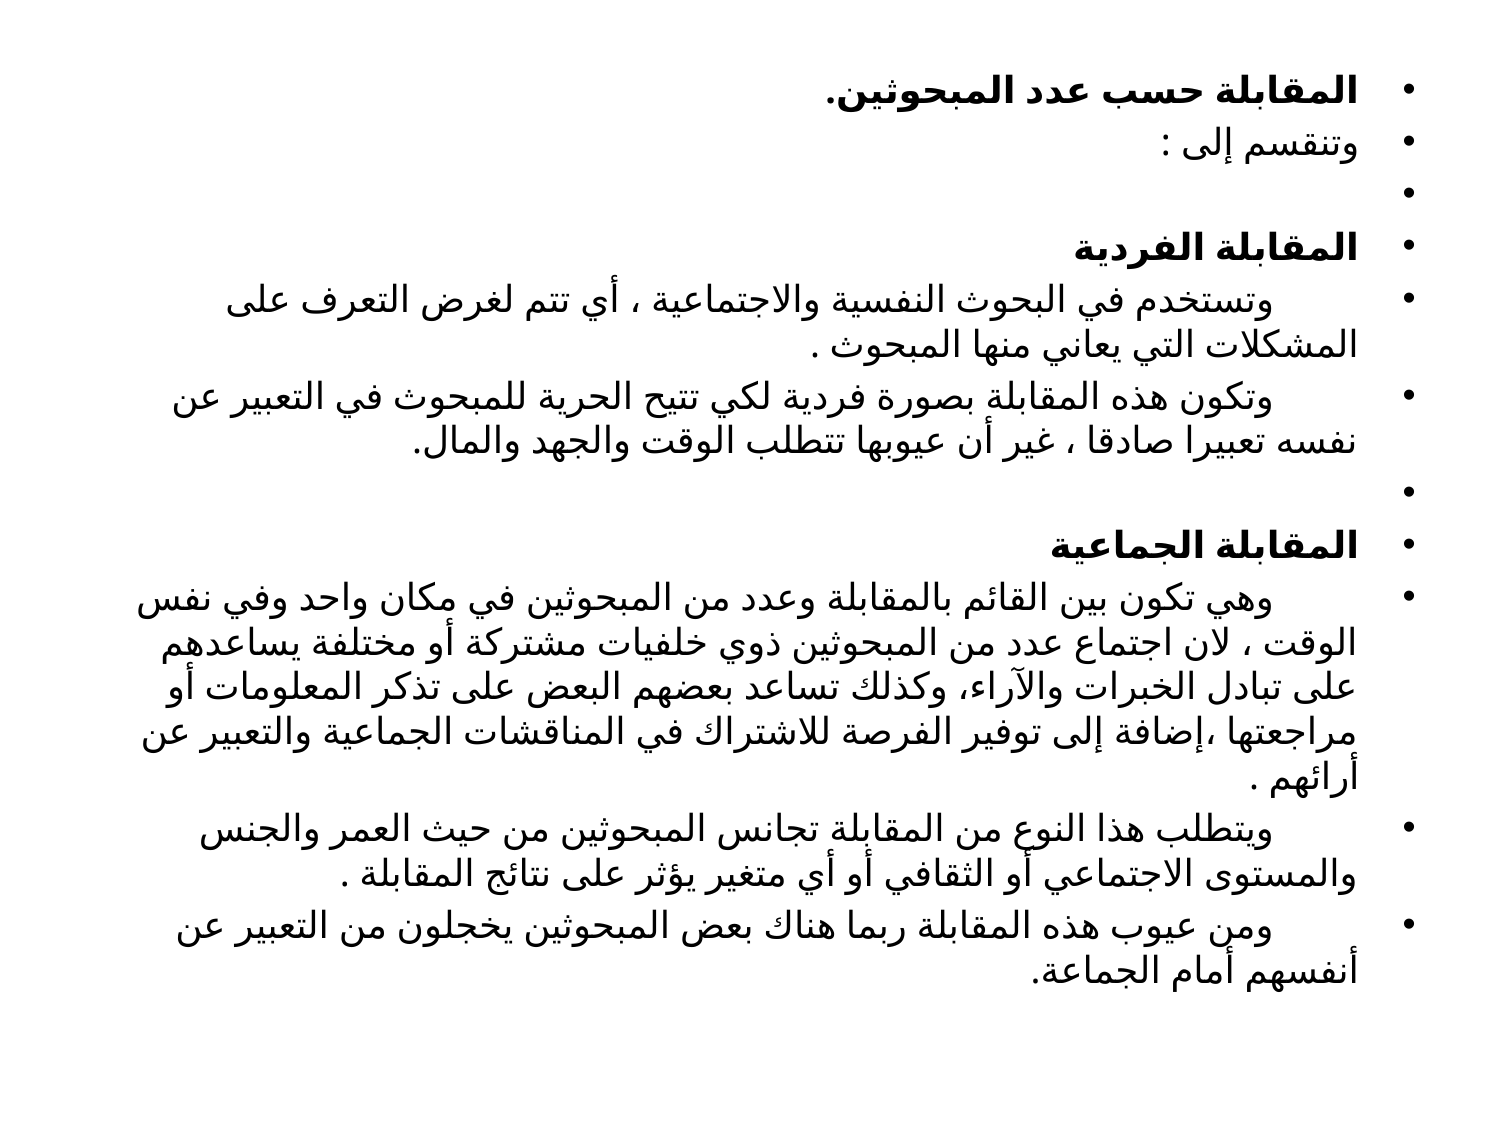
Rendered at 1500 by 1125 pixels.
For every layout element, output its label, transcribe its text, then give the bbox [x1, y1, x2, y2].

list المقابلة حسب عدد المبحوثين. وتنقسم إلى : المقابلة الفردية وتستخدم في البحوث النفسية والاجتماعية ، أي تتم لغرض التعرف على المشكلات التي يعاني منها المبحوث . وتكون هذه المقابلة بصورة فردية لكي تتيح الحرية للمبحوث في التعبير عن نفسه تعبيرا صادقا ، غير أن عيوبها تتطلب الوقت والجهد والمال. المقابلة الجماعية وهي تكون بين القائم بالمقابلة وعدد من المبحوثين في مكان واحد وفي نفس الوقت ، لان اجتماع عدد من المبحوثين ذوي خلفيات مشتركة أو مختلفة يساعدهم على تبادل الخبرات والآراء، وكذلك تساعد بعضهم البعض على تذكر المعلومات أو مراجعتها ،إضافة إلى توفير الفرصة للاشتراك في المناقشات الجماعية والتعبير عن أرائهم . ويتطلب هذا النوع من المقابلة تجانس المبحوثين من حيث العمر والجنس والمستوى الاجتماعي أو الثقافي أو أي متغير يؤثر على نتائج المقابلة . ومن عيوب هذه المقابلة ربما هناك بعض المبحوثين يخجلون من التعبير عن أنفسهم أمام الجماعة. [75, 58, 1425, 1005]
